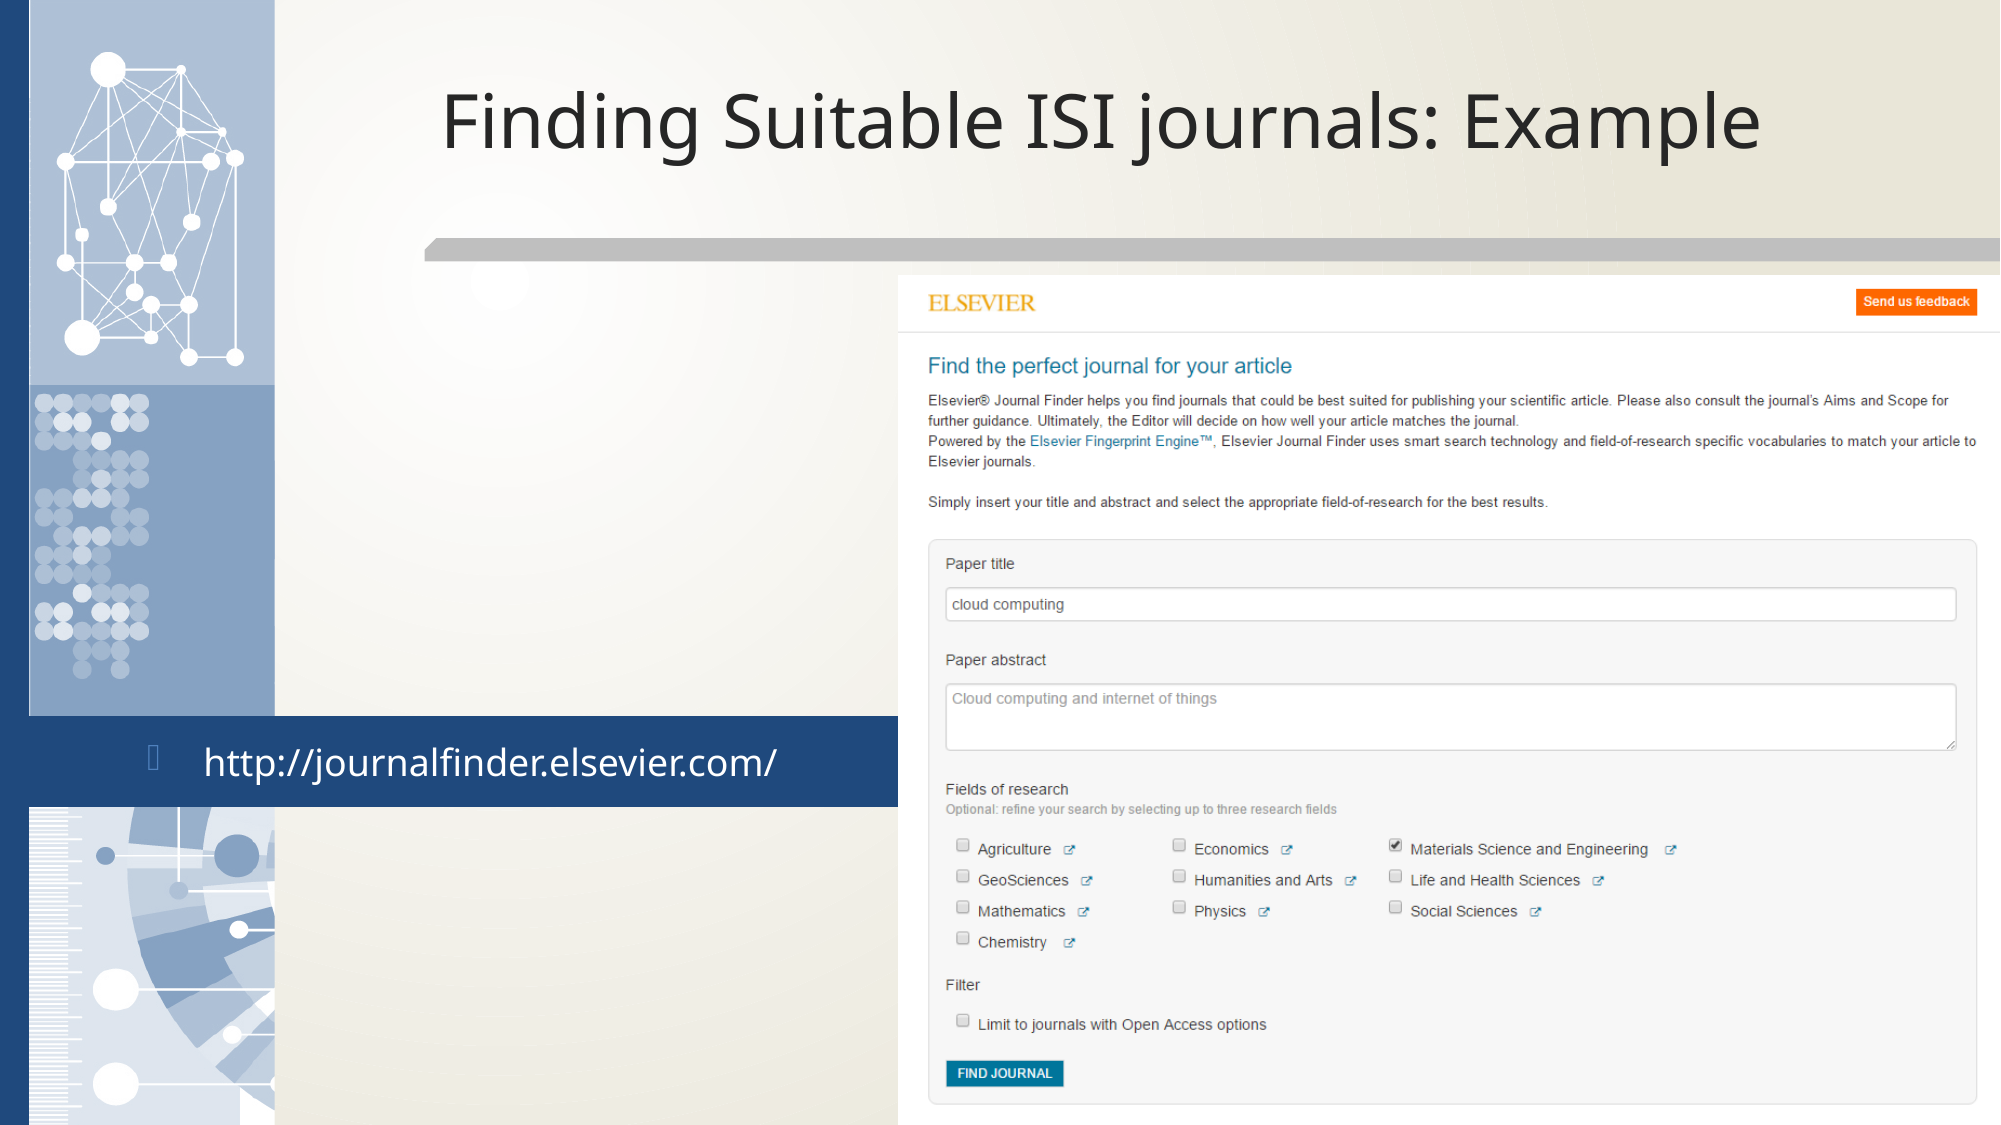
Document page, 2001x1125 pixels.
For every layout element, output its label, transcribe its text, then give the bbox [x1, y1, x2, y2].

title Finding Suitable ISI journals: Example [425, 65, 1888, 276]
list http://journalfinder.elsevier.com/ [0, 716, 893, 807]
picture [898, 275, 2000, 1125]
